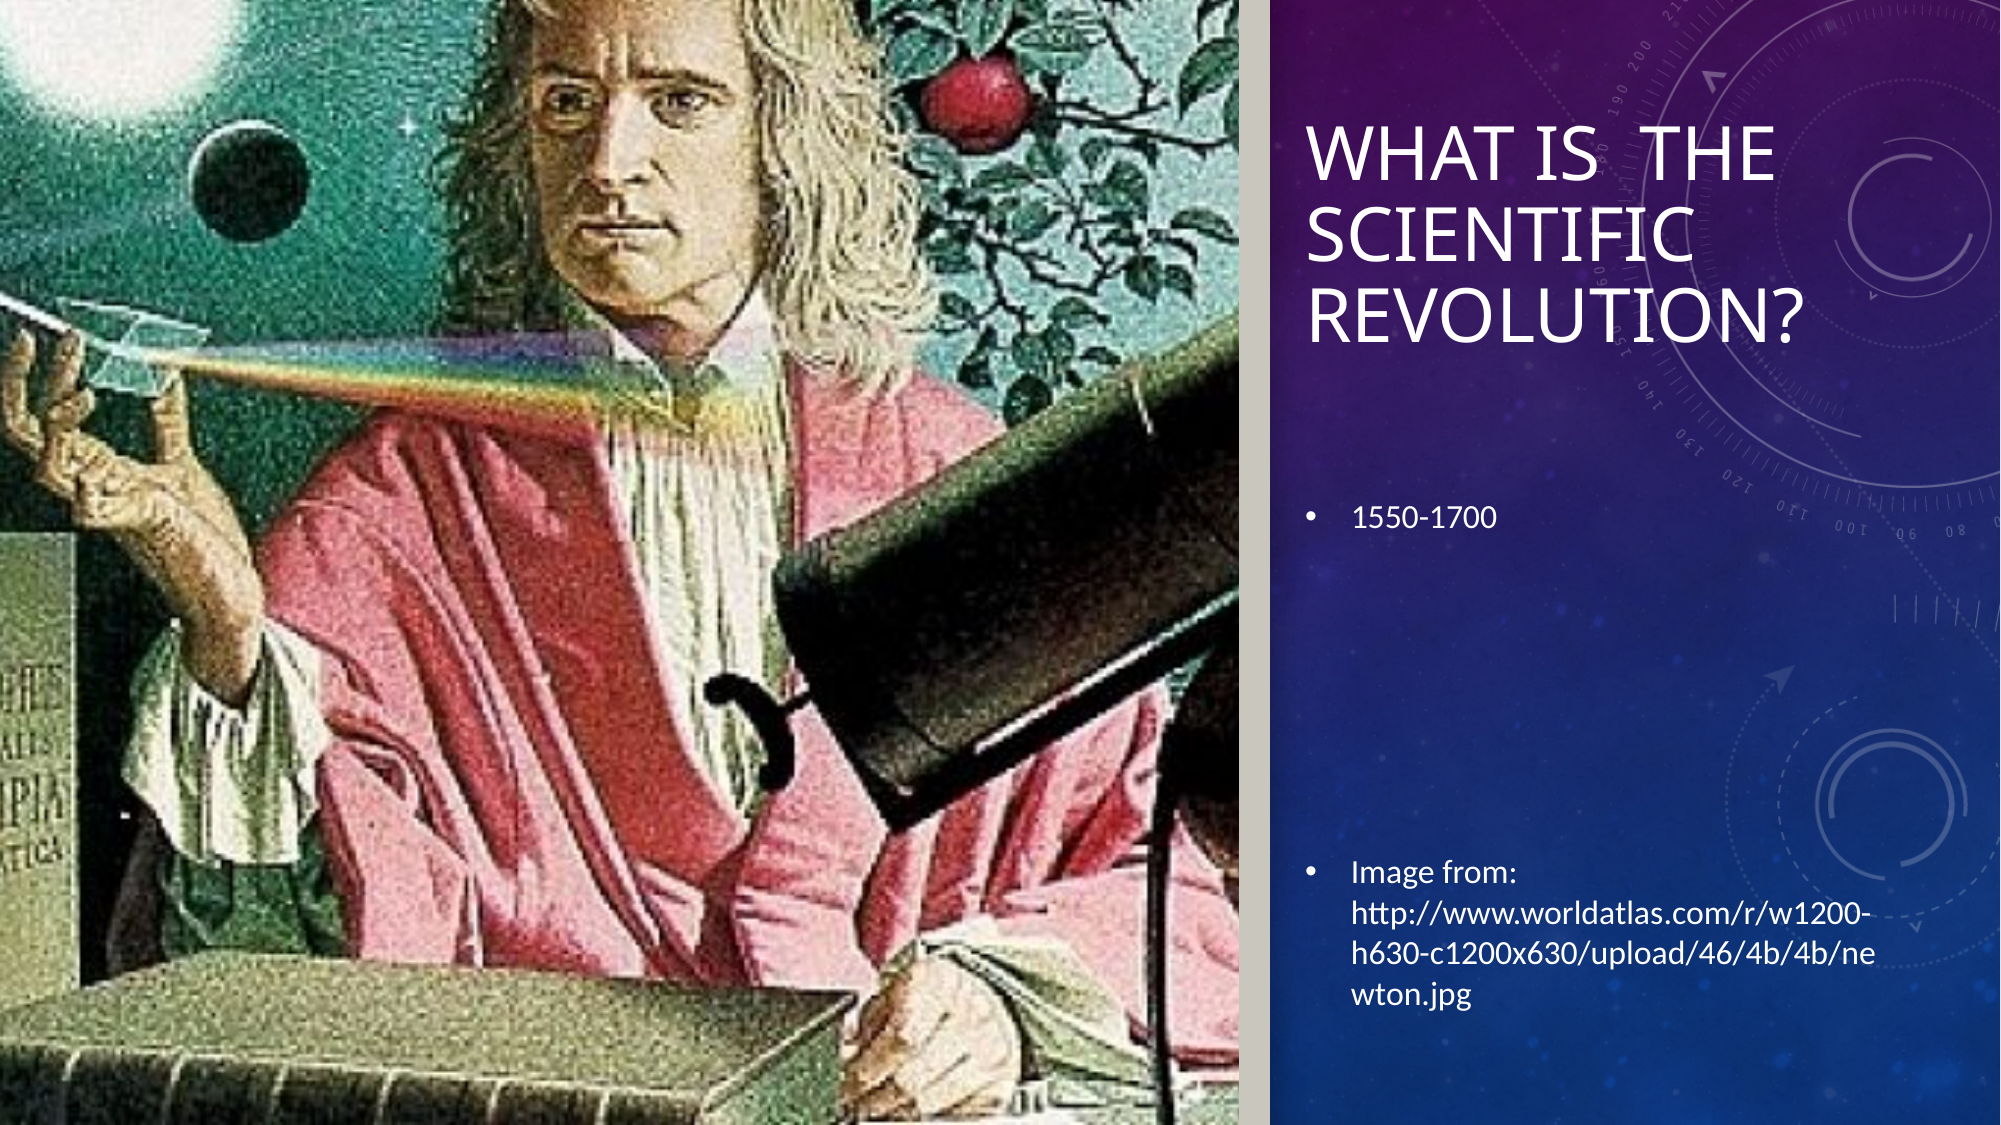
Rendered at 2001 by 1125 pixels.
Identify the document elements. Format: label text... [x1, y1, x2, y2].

picture [1270, 0, 2001, 1125]
title What is the scientific revolution? [1290, 105, 1899, 369]
picture [0, 0, 1240, 1125]
list 1550-1700 Image from: http://www.worldatlas.com/r/w1200-h630-c1200x630/upload/46/4b/4b/newton.jpg [1290, 369, 1899, 1021]
